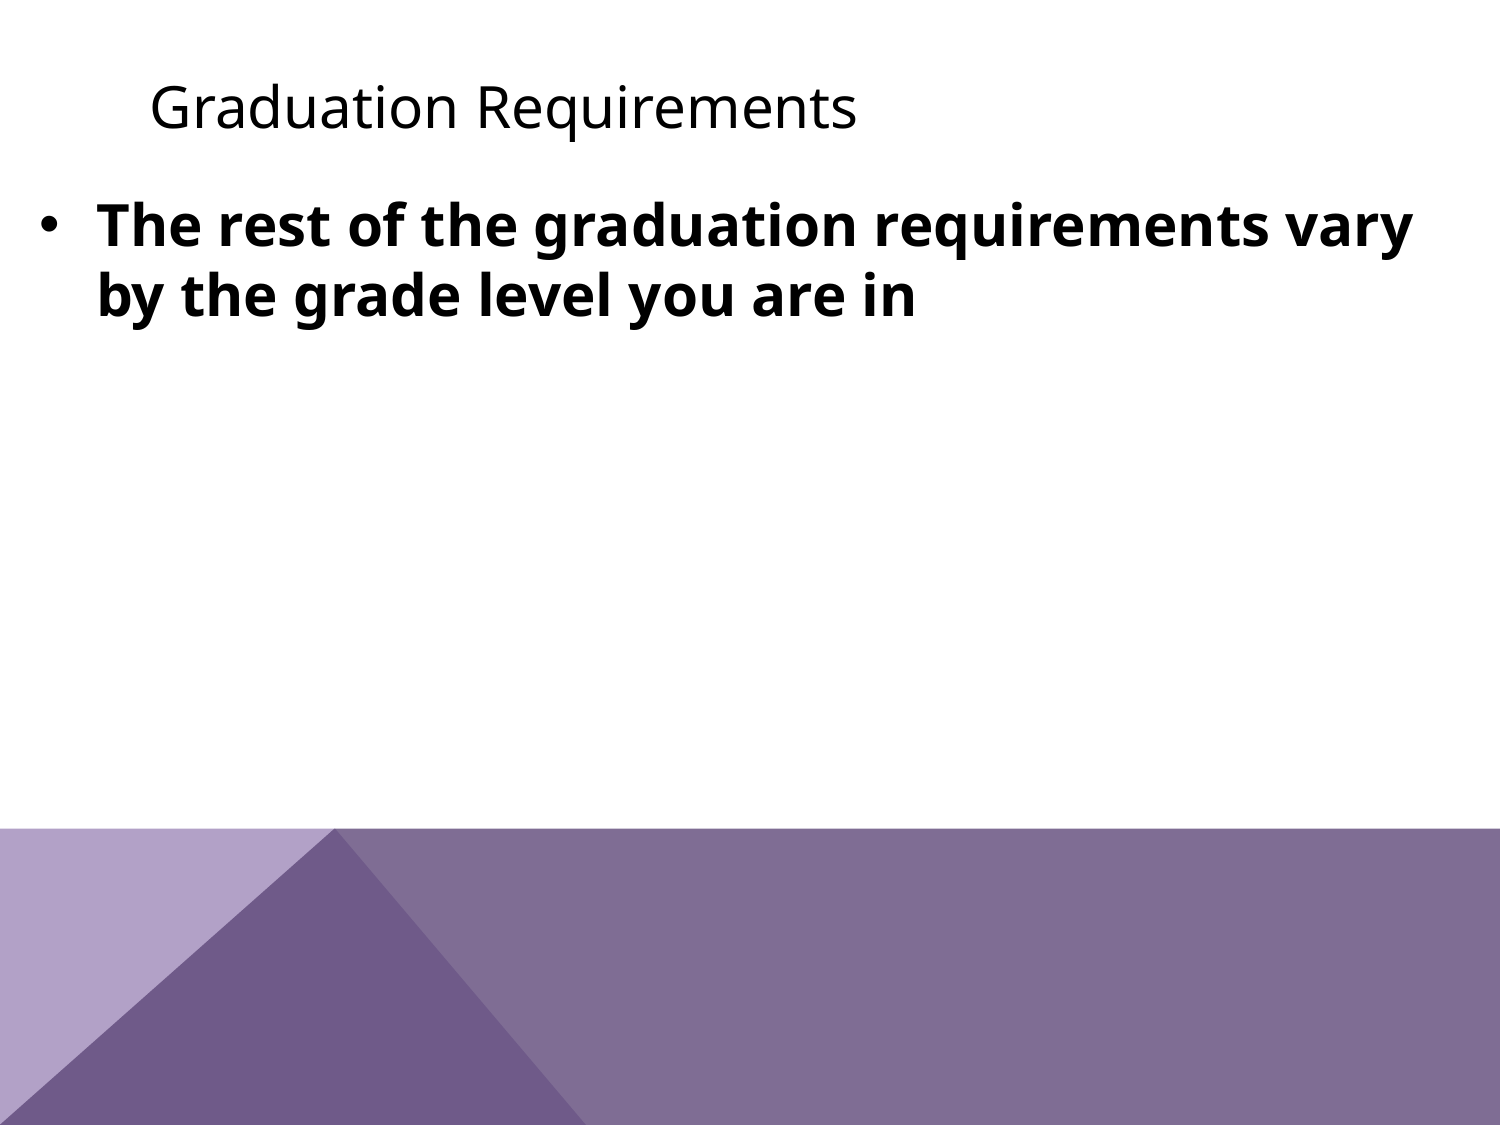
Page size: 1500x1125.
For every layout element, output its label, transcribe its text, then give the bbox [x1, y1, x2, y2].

title Graduation Requirements [134, 59, 1369, 150]
list The rest of the graduation requirements vary by the grade level you are in [24, 180, 1463, 768]
